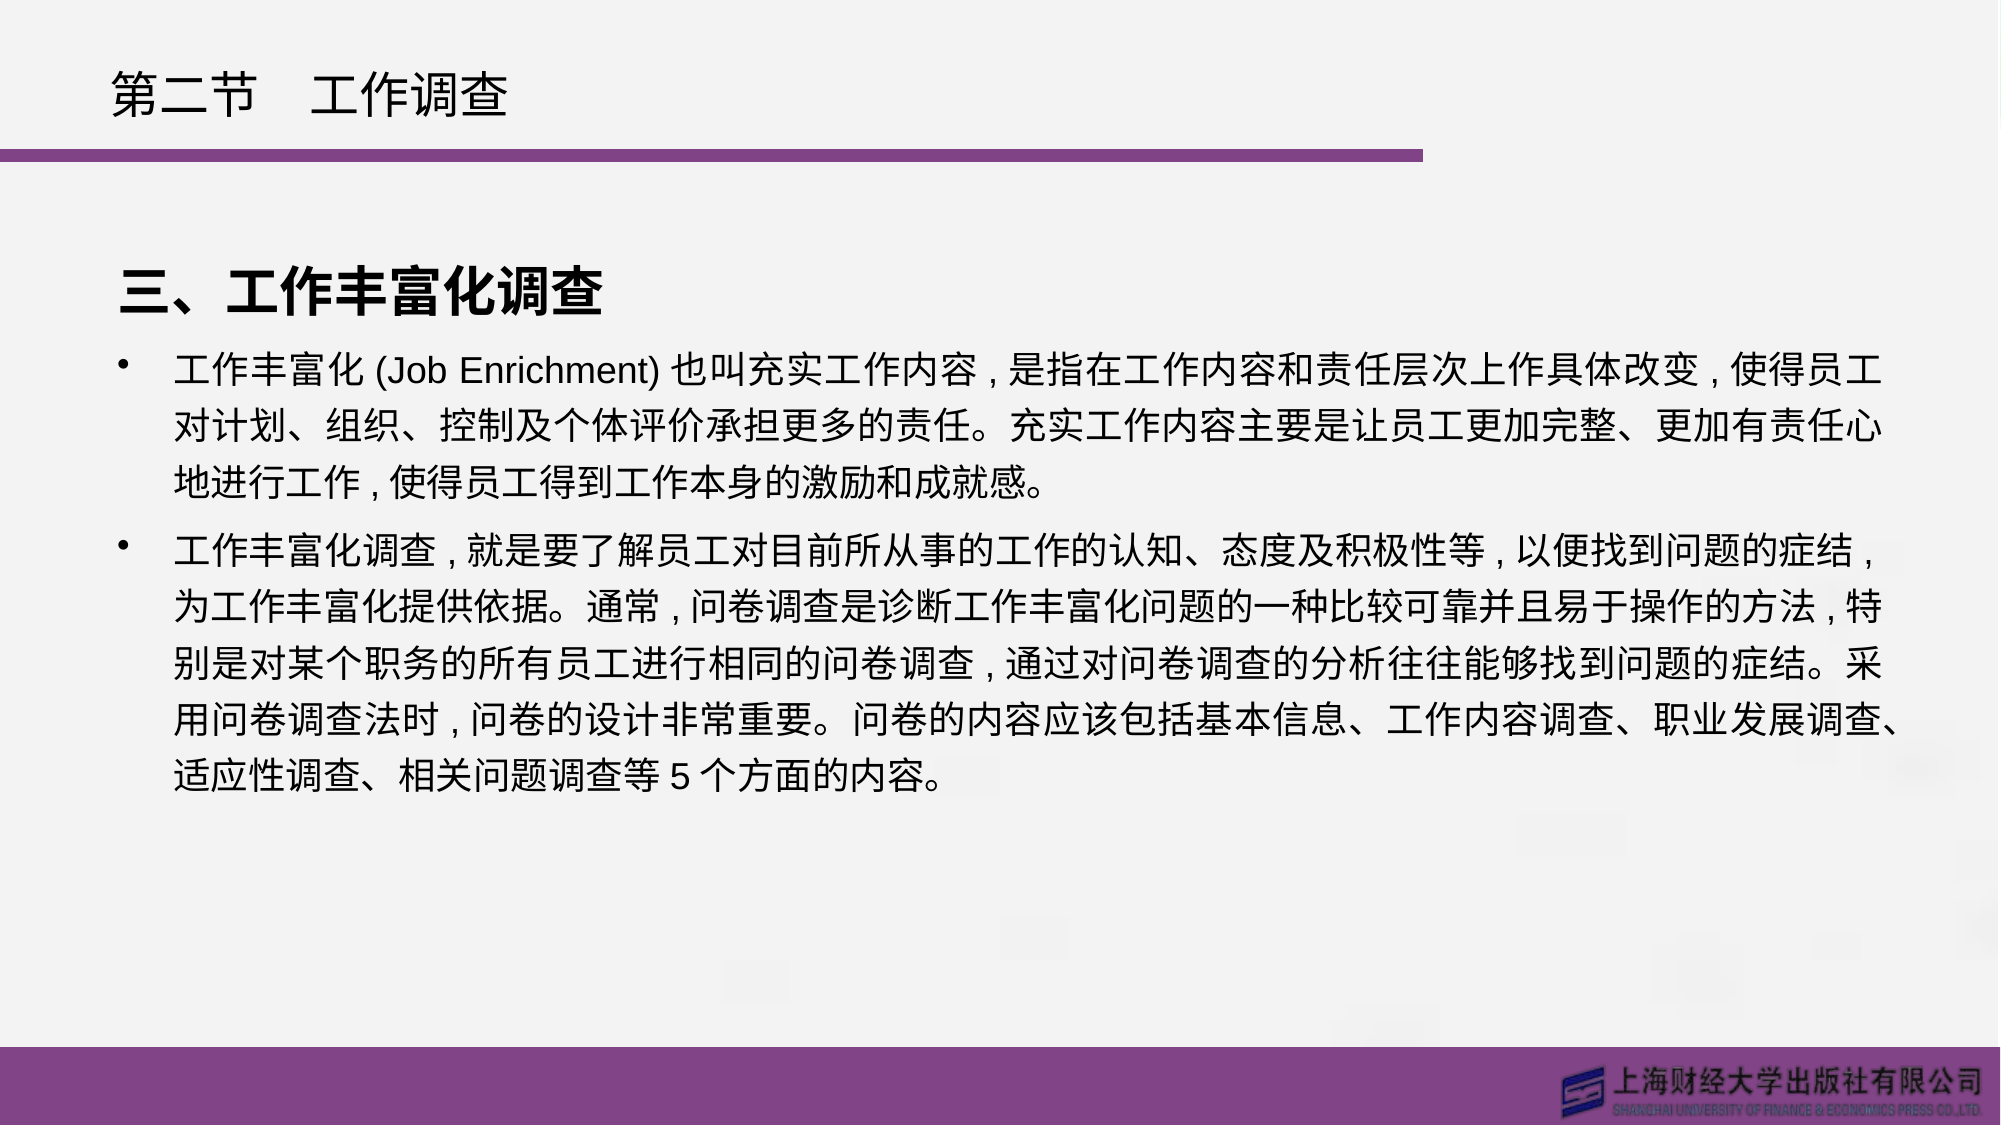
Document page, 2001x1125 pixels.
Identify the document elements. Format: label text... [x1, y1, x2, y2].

picture [0, 0, 2001, 1125]
title 第二节 工作调查 [94, 42, 1451, 146]
list 三、工作丰富化调查 工作丰富化(Job Enrichment)也叫充实工作内容,是指在工作内容和责任层次上作具体改变,使得员工对计划、组织、控制及个体评价承担更多的责任。充实工作内容主要是让员工更加完整、更加有责任心地进行工作,使得员工得到工作本身的激励和成就感。 工作丰富化调查,就是要了解员工对目前所从事的工作的认知、态度及积极性等,以便找到问题的症结,为工作丰富化提供依据。通常,问卷调查是诊断工作丰富化问题的一种比较可靠并且易于操作的方法,特别是对某个职务的所有员工进行相同的问卷调查,通过对问卷调查的分析往往能够找到问题的症结。采用问卷调查法时,问卷的设计非常重要。问卷的内容应该包括基本信息、工作内容调查、职业发展调查、适应性调查、相关问题调查等5个方面的内容。 [102, 233, 1898, 1032]
